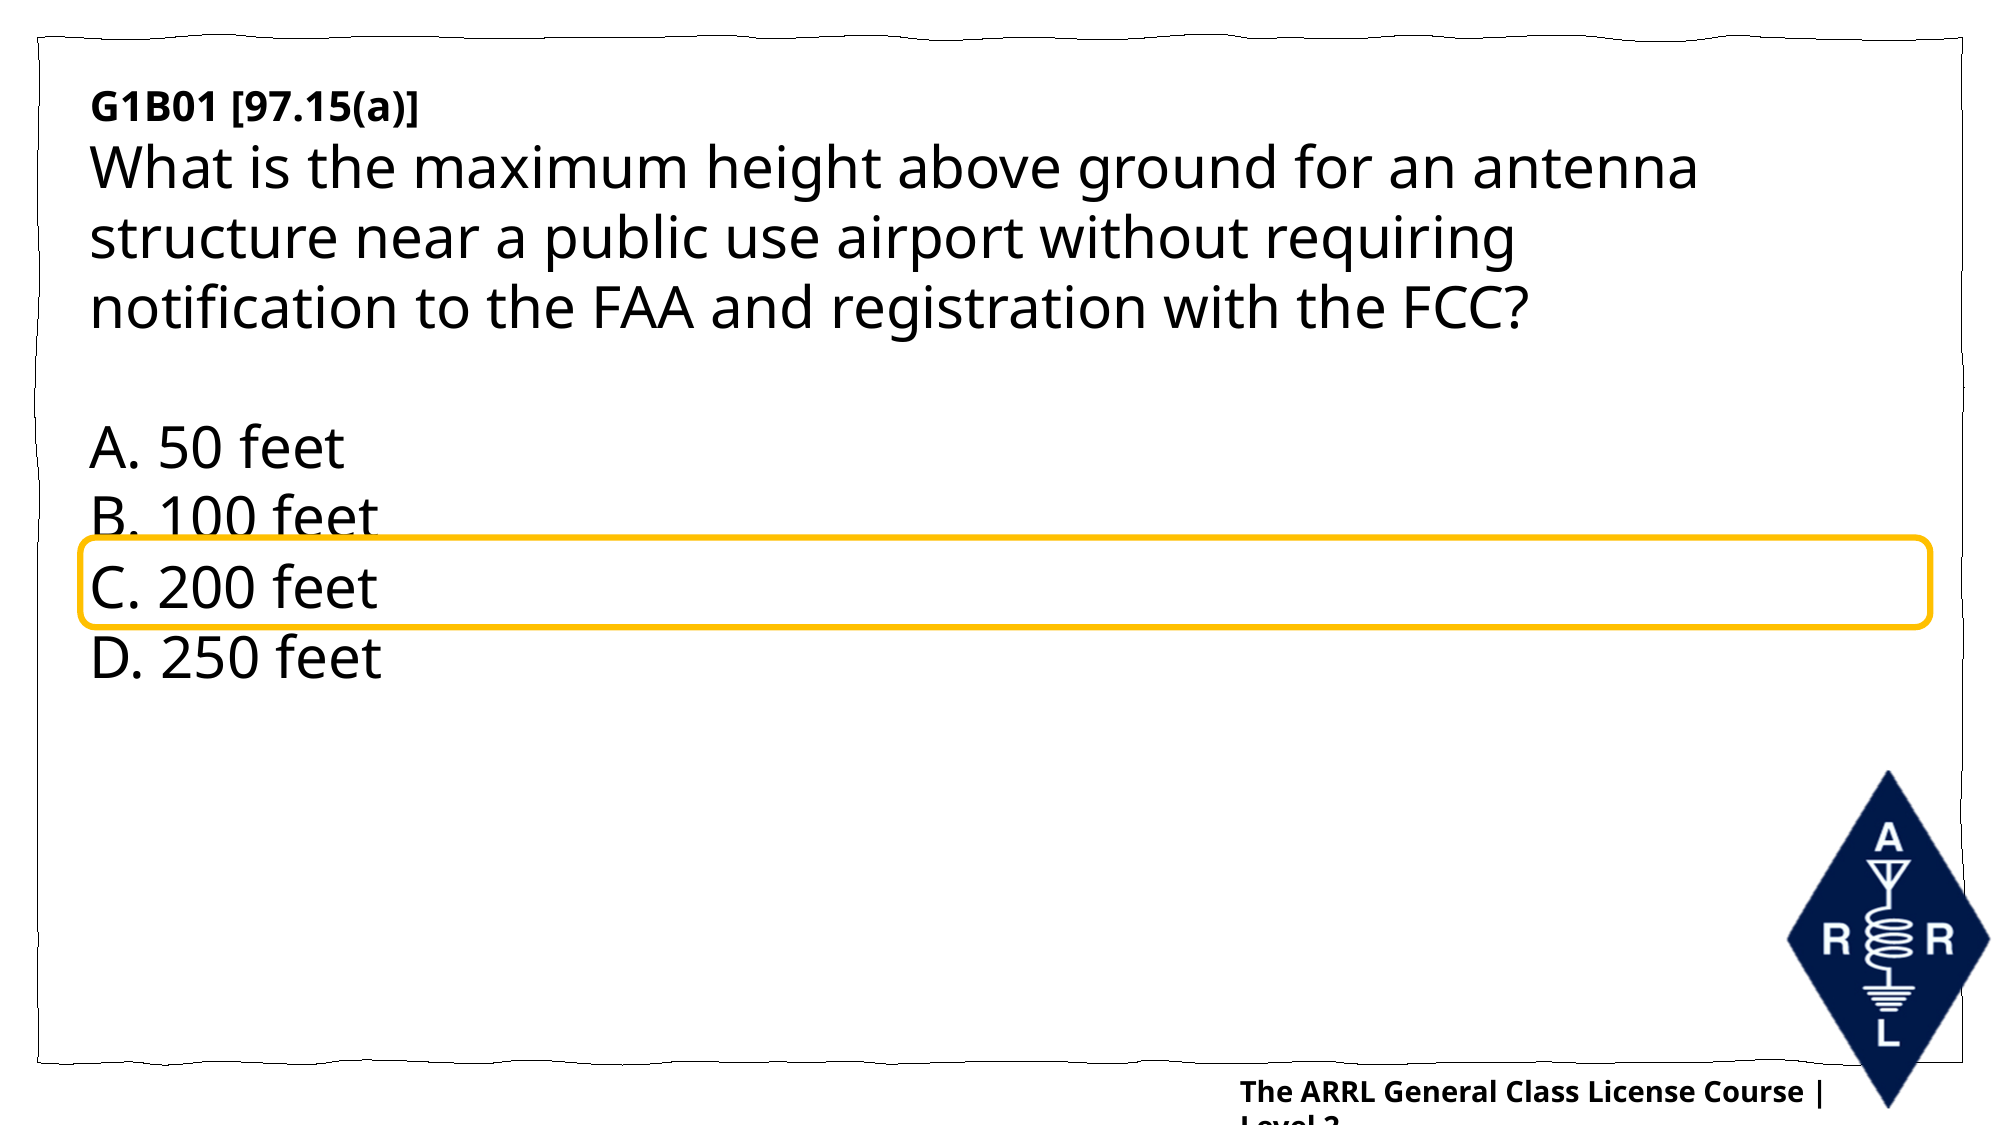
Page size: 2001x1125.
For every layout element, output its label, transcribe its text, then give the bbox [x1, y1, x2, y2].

text_box [79, 536, 1932, 629]
text_box G1B01 [97.15(a)] What is the maximum height above ground for an antenna structure near a public use airport without requiring notification to the FAA and registration with the FCC? A. 50 feet B. 100 feet C. 200 feet D. 250 feet [75, 72, 1850, 698]
picture [1773, 752, 1999, 1125]
